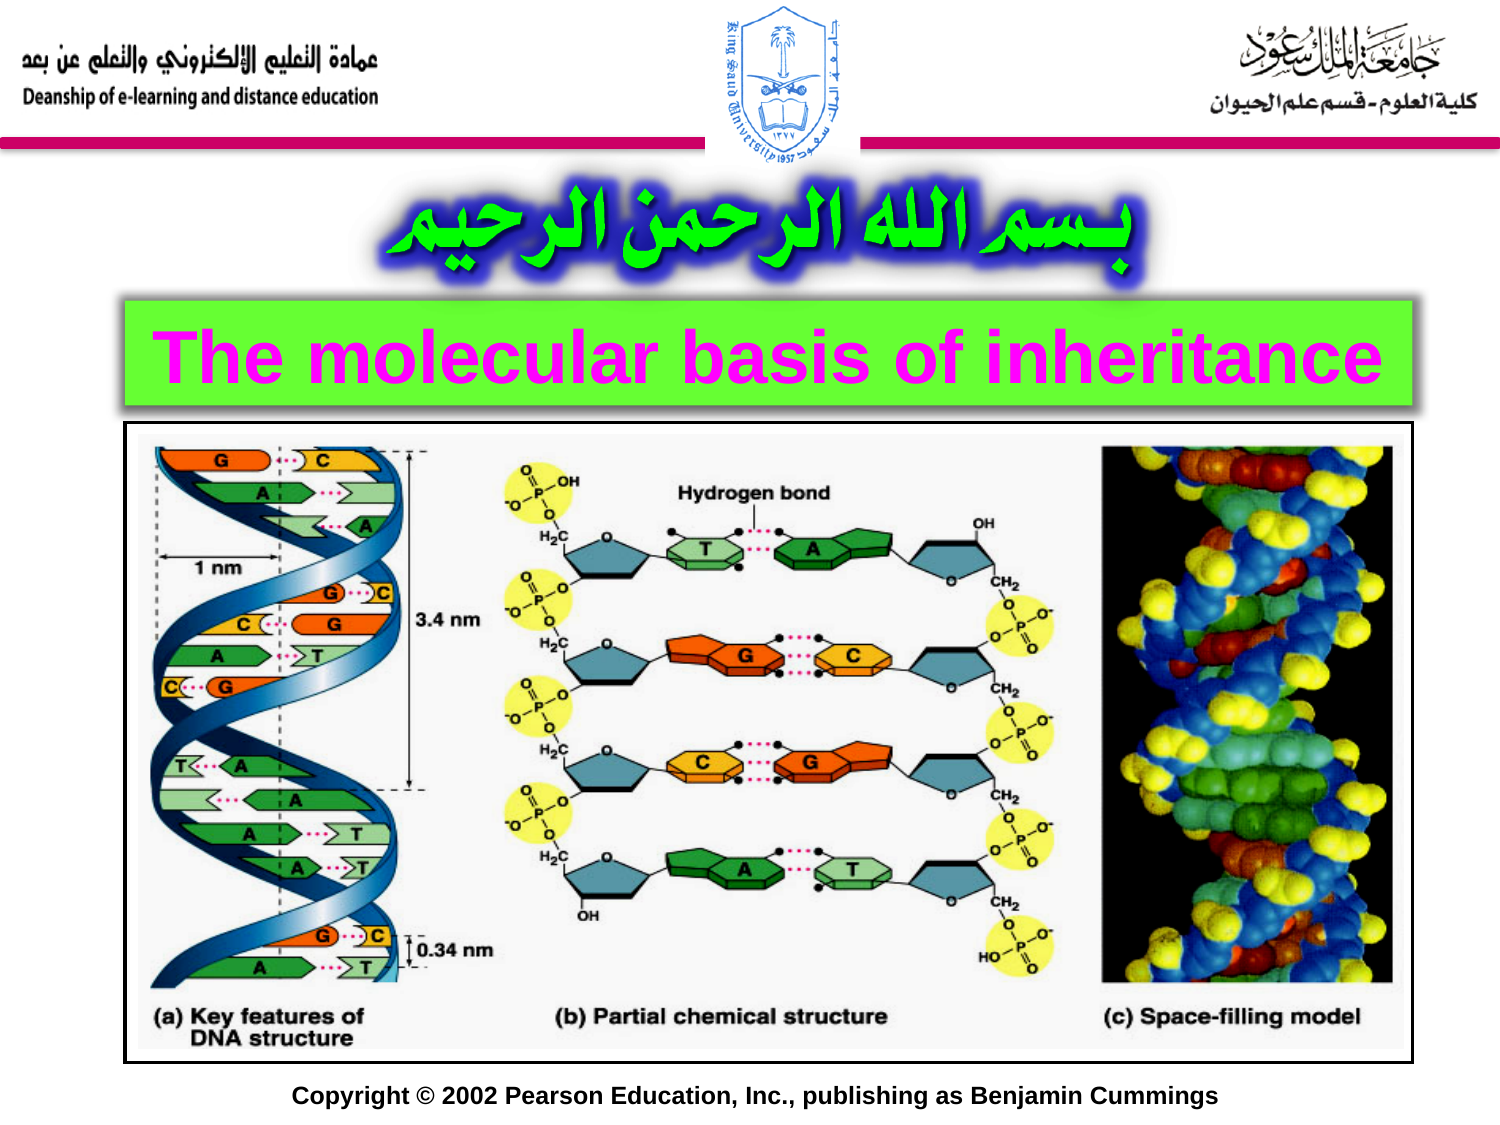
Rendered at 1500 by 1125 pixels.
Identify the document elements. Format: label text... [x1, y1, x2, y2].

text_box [124, 421, 1413, 1063]
text_box The molecular basis of inheritance [124, 300, 1413, 406]
picture [324, 124, 1206, 296]
text_box Copyright © 2002 Pearson Education, Inc., publishing as Benjamin Cummings [49, 1072, 1463, 1125]
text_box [0, 0, 1500, 168]
